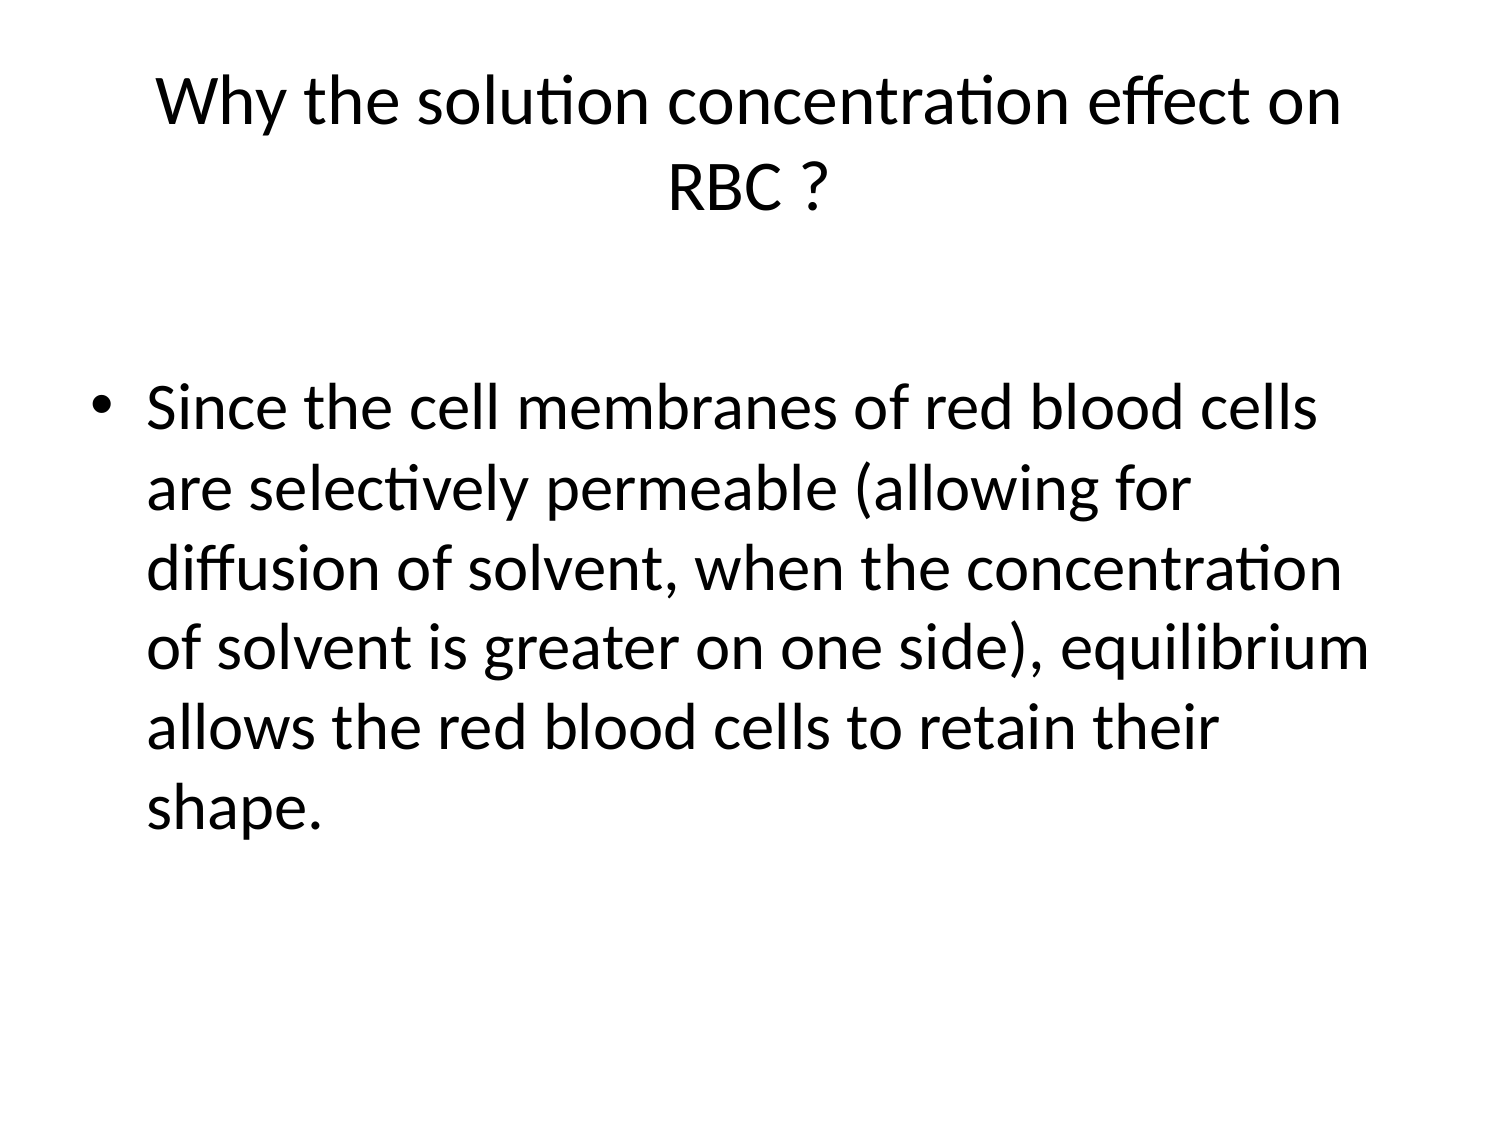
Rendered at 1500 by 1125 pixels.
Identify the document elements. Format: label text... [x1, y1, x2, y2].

list Since the cell membranes of red blood cells are selectively permeable (allowing for diffusion of solvent, when the concentration of solvent is greater on one side), equilibrium allows the red blood cells to retain their shape. [75, 262, 1425, 1005]
title Why the solution concentration effect on RBC ? [75, 45, 1425, 233]
